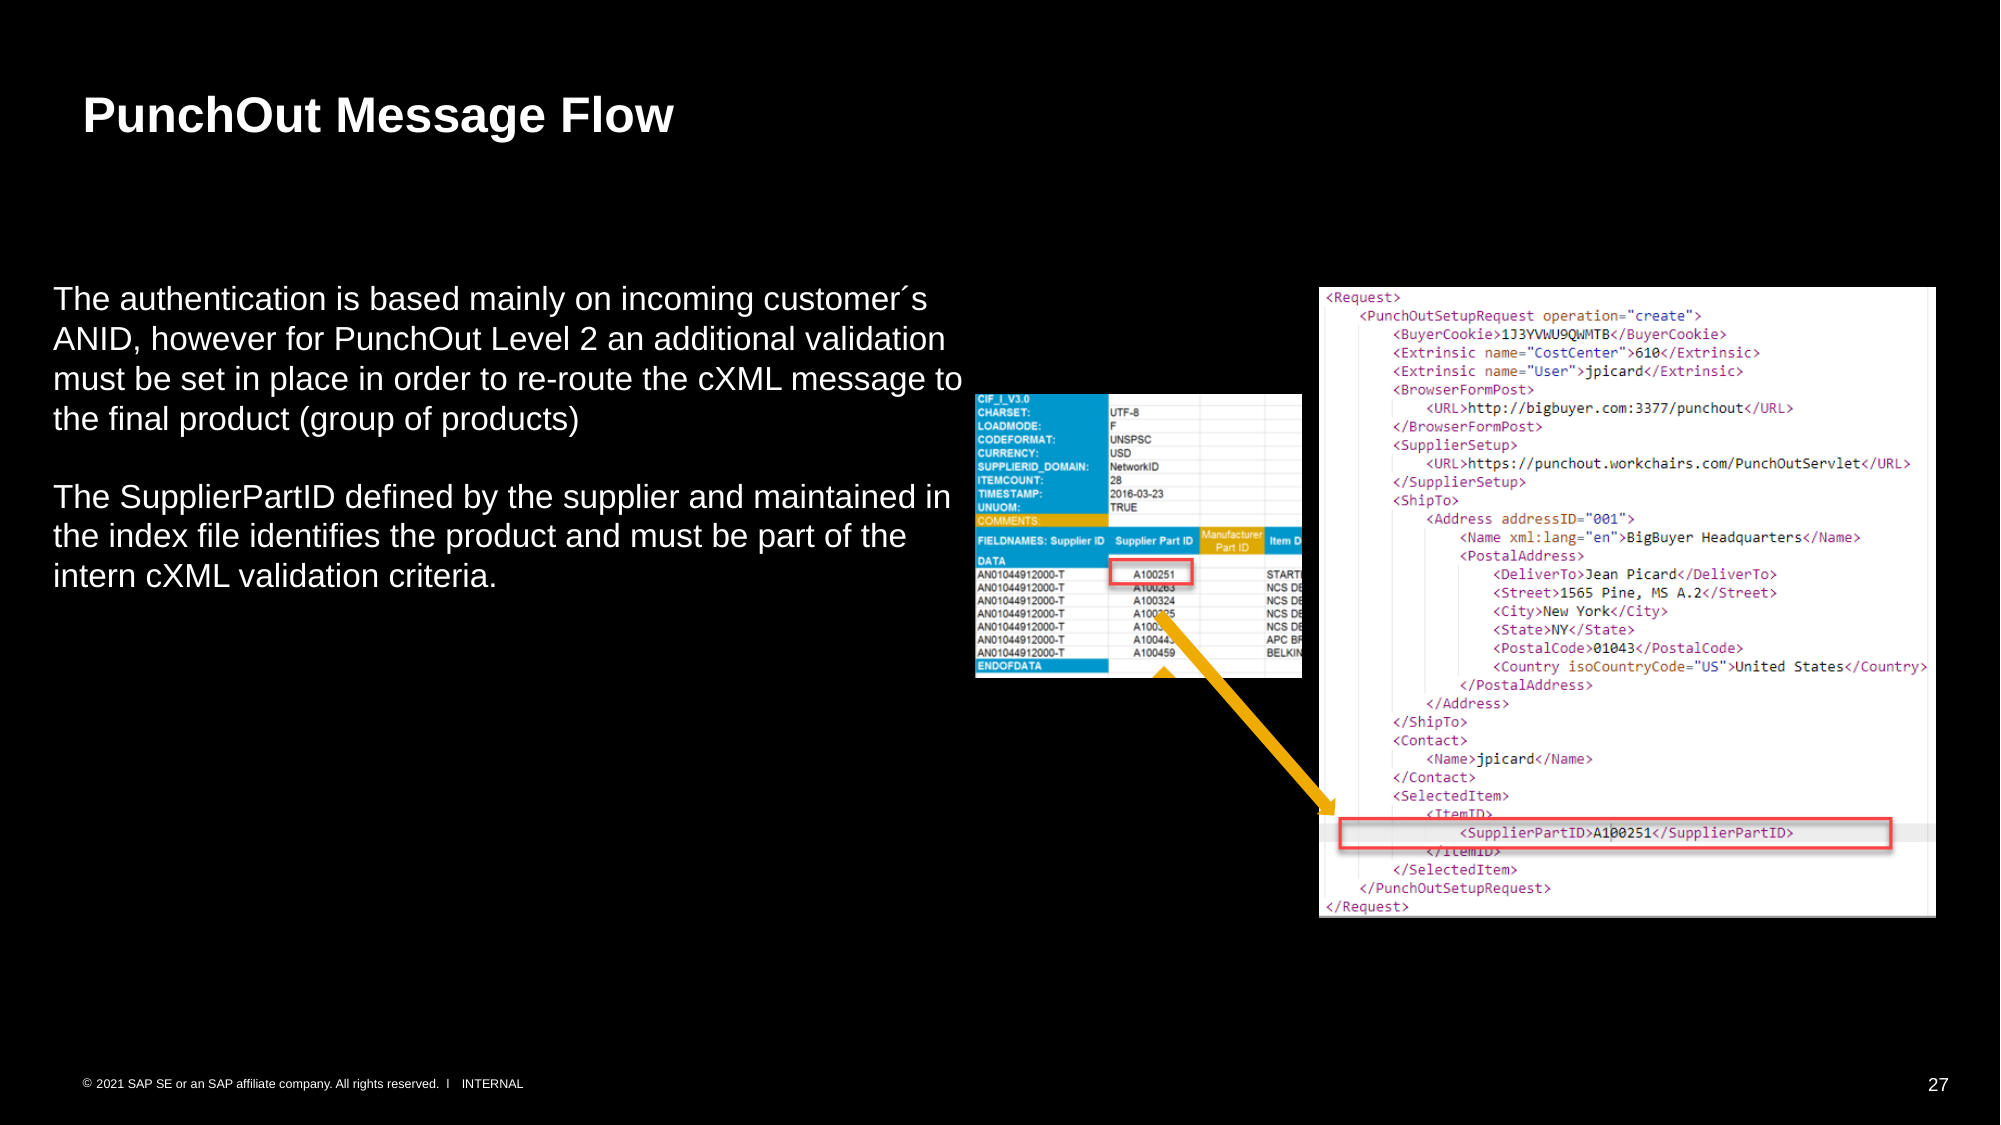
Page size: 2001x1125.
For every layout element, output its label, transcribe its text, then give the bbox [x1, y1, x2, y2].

picture [981, 409, 1027, 416]
picture [1017, 490, 1041, 498]
title PunchOut Message Flow [82, 82, 1918, 144]
picture [972, 393, 1302, 679]
picture [1047, 435, 1052, 443]
text_box [1213, 687, 1313, 801]
picture [979, 463, 1038, 470]
picture [1319, 287, 1936, 918]
picture [986, 449, 1034, 457]
picture [1058, 463, 1088, 470]
picture [1271, 537, 1290, 544]
picture [985, 422, 1037, 430]
picture [1295, 537, 1302, 544]
picture [1045, 463, 1057, 470]
picture [979, 490, 1009, 498]
picture [1009, 393, 1029, 402]
list The authentication is based mainly on incoming customer´s ANID, however for PunchOut Level 2 an additional validation must be set in place in order to re-route the cXML message to the final product (group of products) The SupplierPartID defined by the supplier and maintained in the index file identifies the product and must be part of the intern cXML validation criteria. [53, 277, 983, 998]
picture [1011, 476, 1040, 484]
